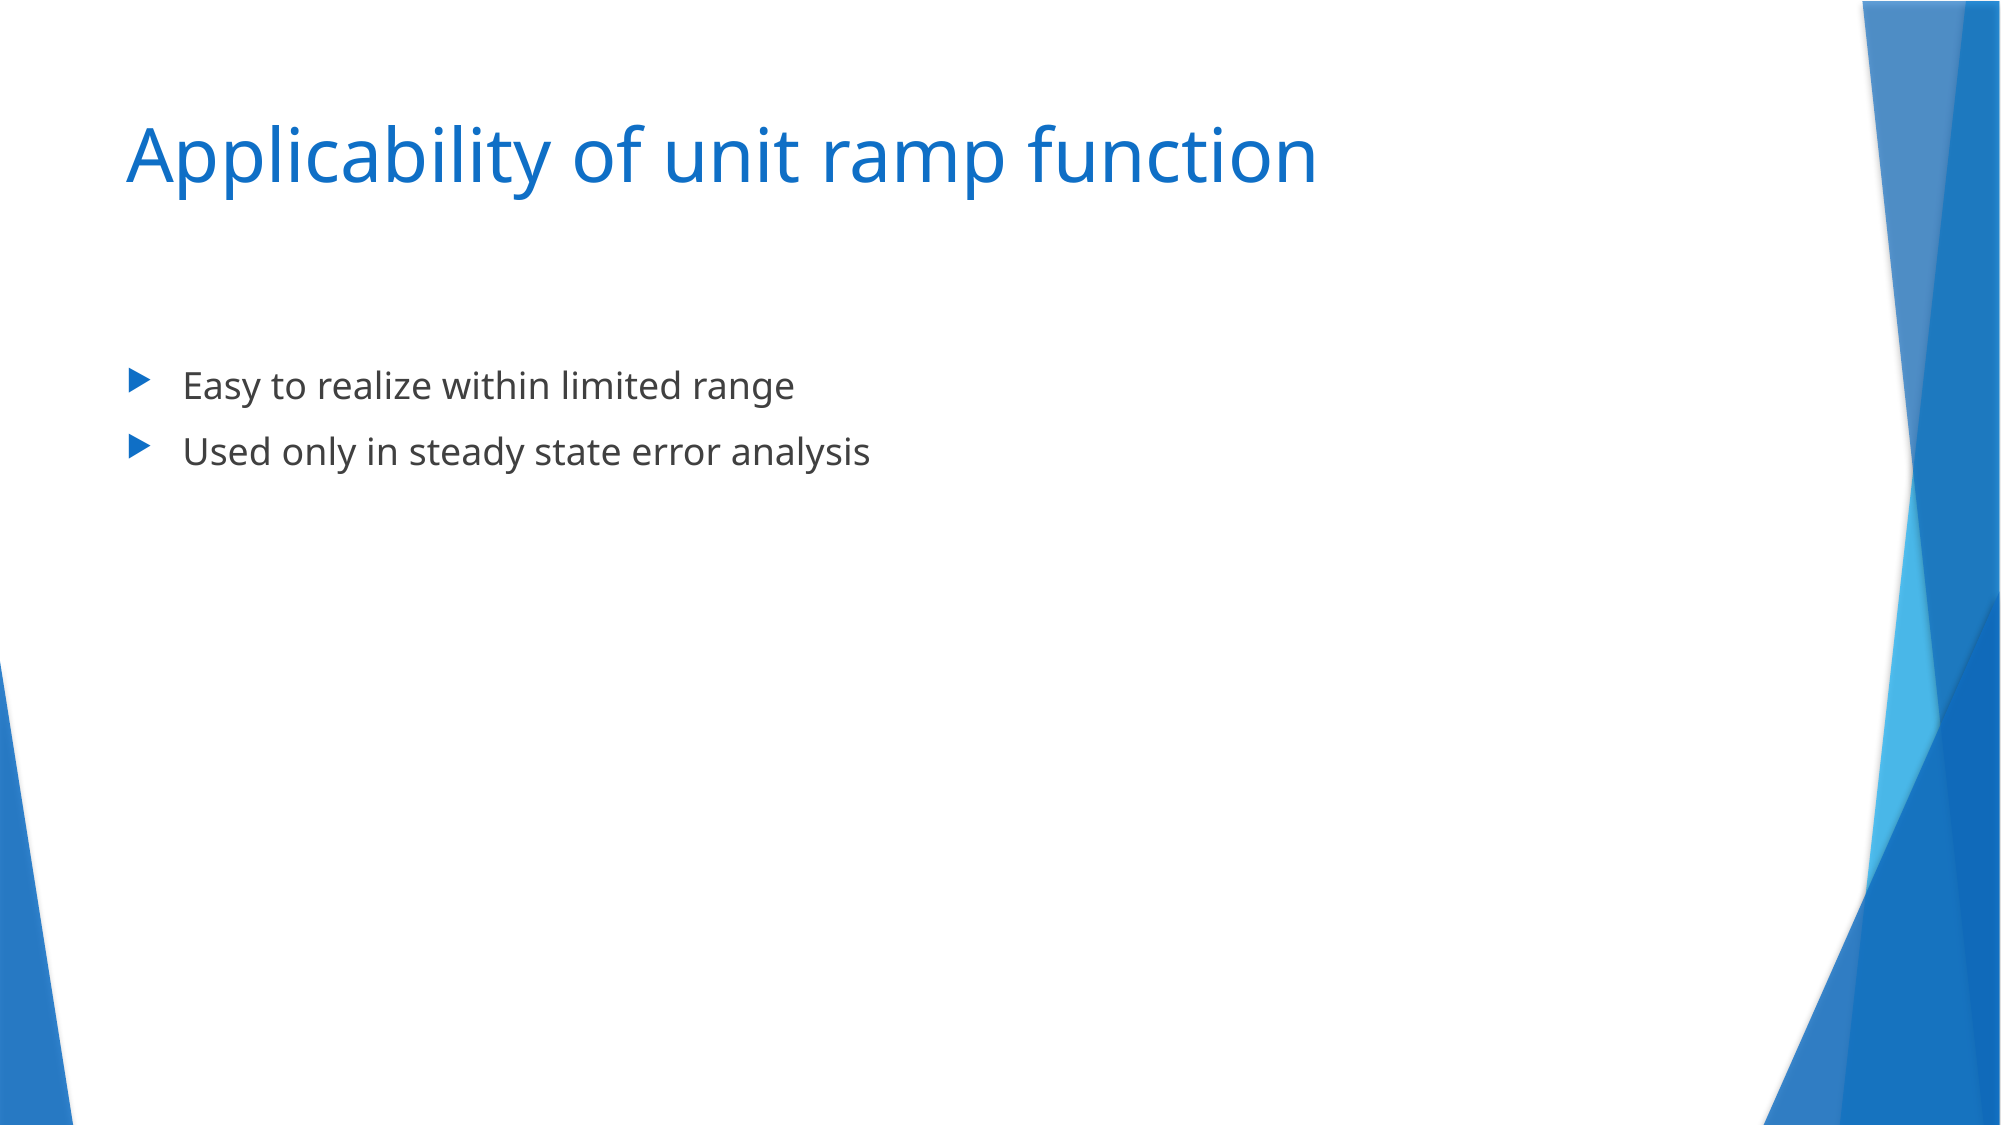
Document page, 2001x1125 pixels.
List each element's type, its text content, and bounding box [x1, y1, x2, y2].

list Easy to realize within limited range Used only in steady state error analysis [111, 354, 1522, 992]
title Applicability of unit ramp function [111, 99, 1522, 317]
